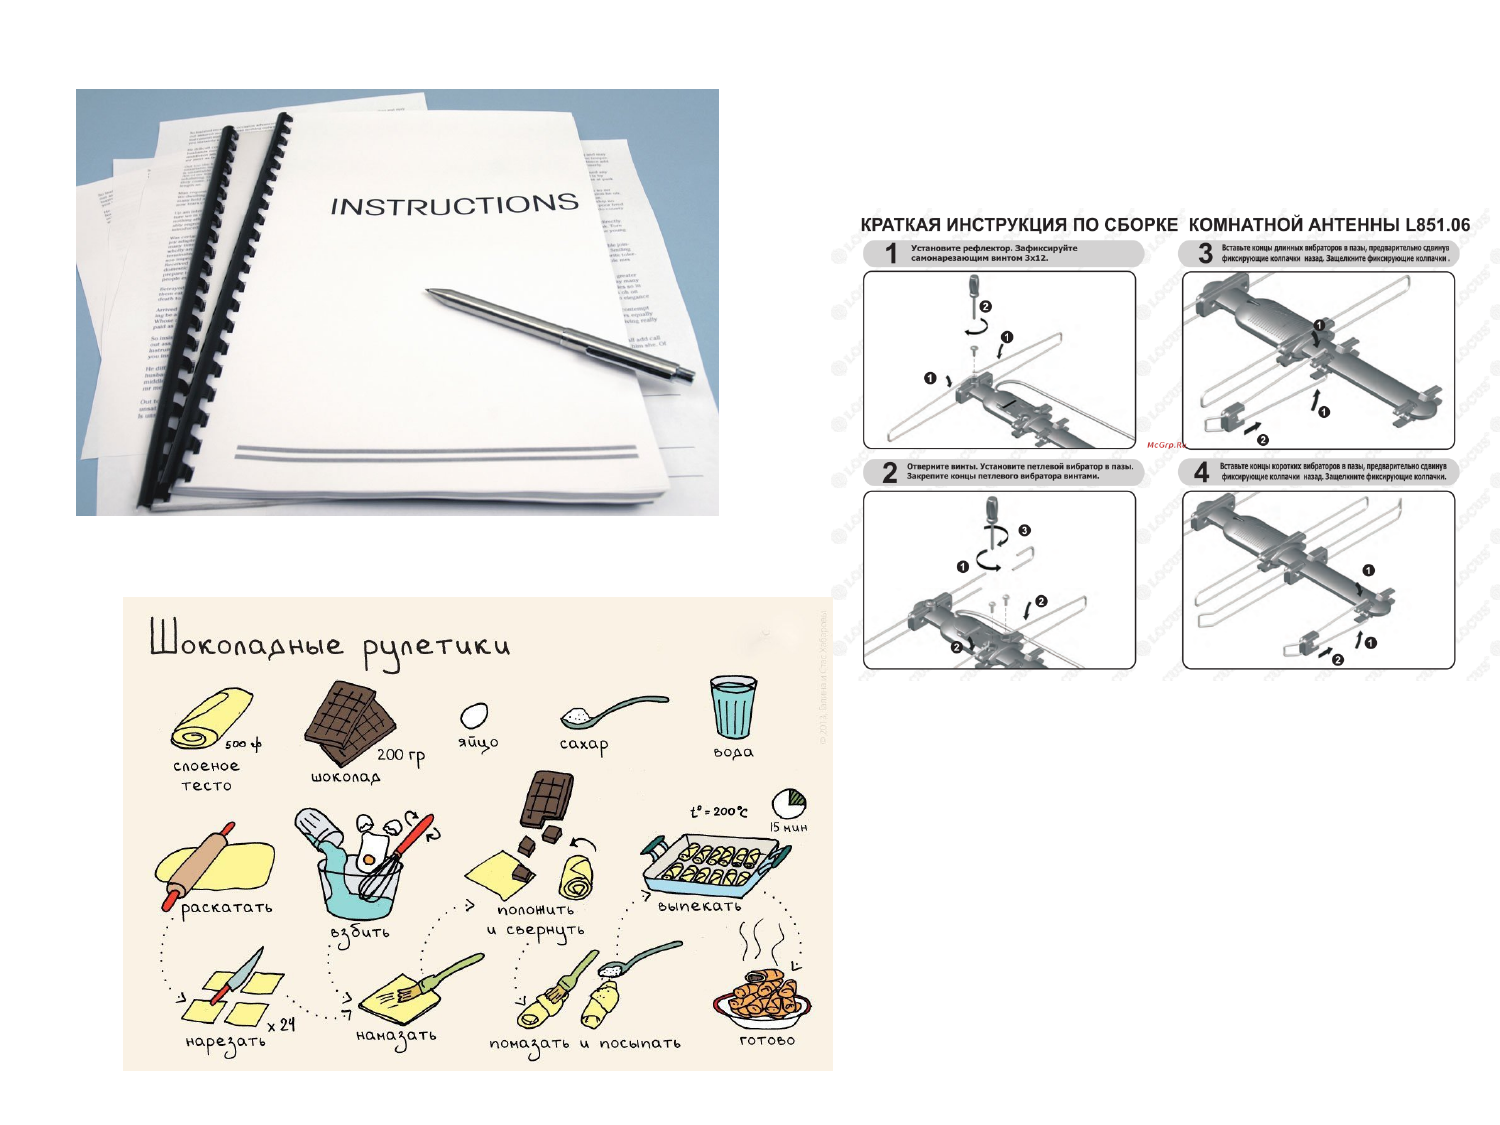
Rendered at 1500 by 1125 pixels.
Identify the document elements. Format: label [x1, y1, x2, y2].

picture [76, 89, 720, 516]
picture [123, 207, 1500, 1071]
